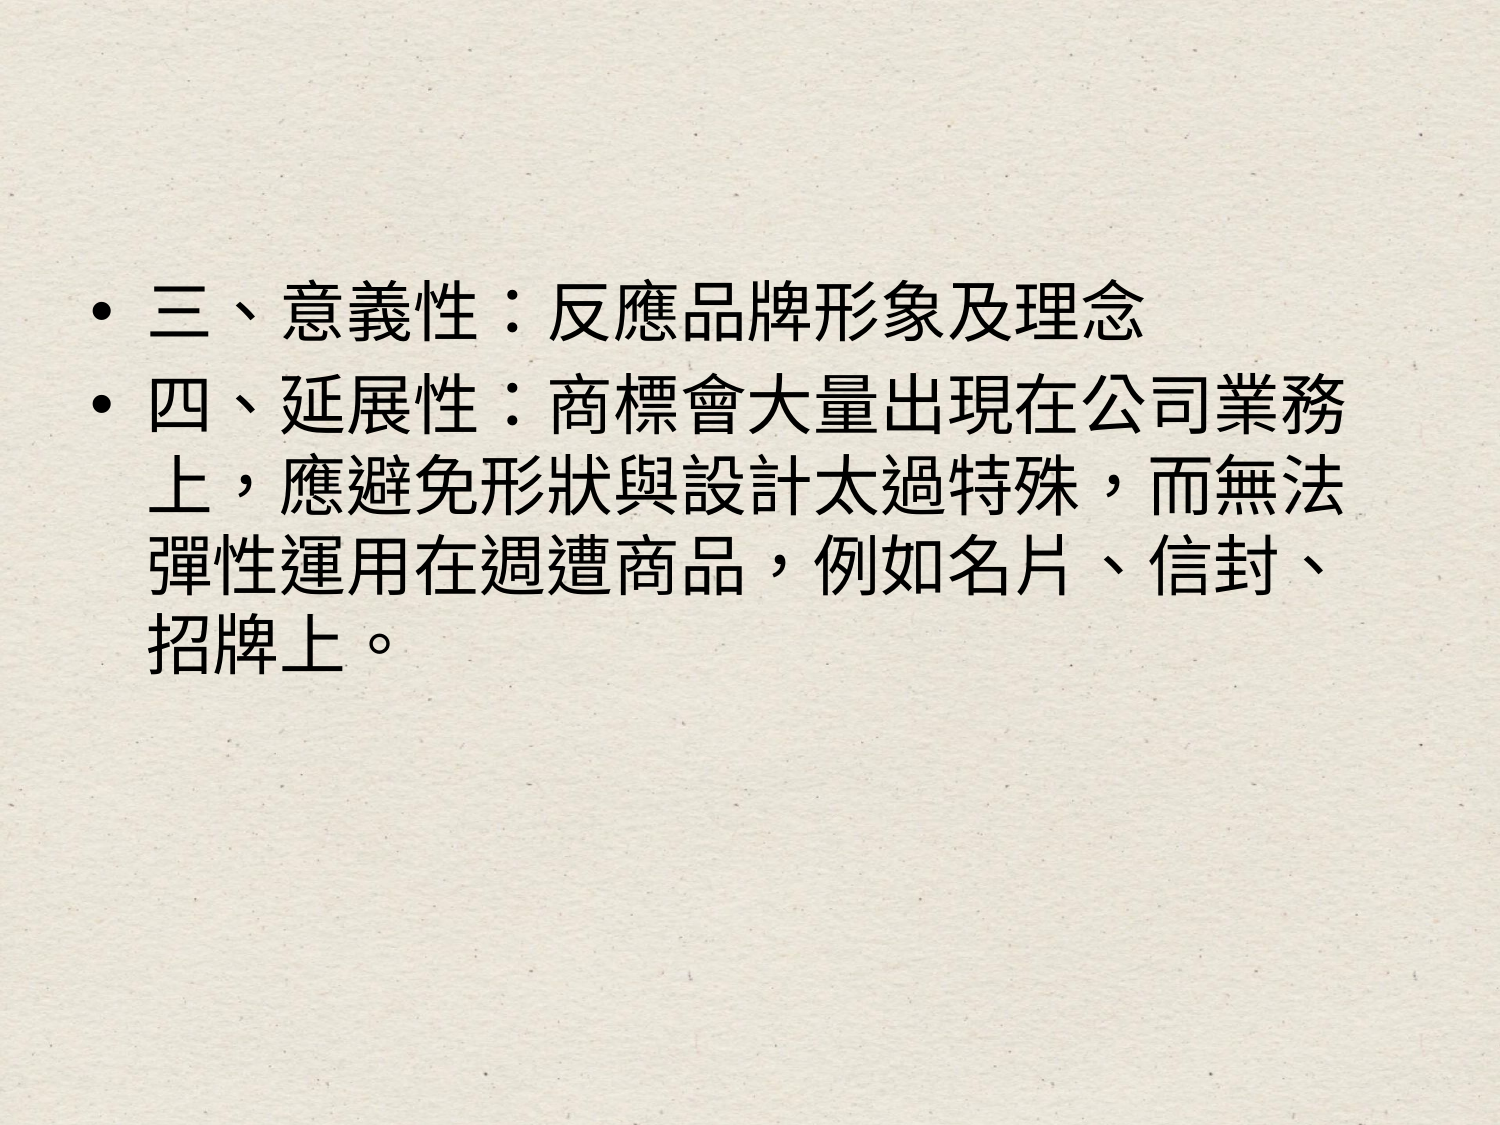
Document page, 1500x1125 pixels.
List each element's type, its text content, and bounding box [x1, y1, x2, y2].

list 三、意義性：反應品牌形象及理念 四、延展性：商標會大量出現在公司業務上，應避免形狀與設計太過特殊，而無法彈性運用在週遭商品，例如名片、信封、招牌上。 [75, 262, 1425, 1005]
picture [0, 0, 1500, 1125]
